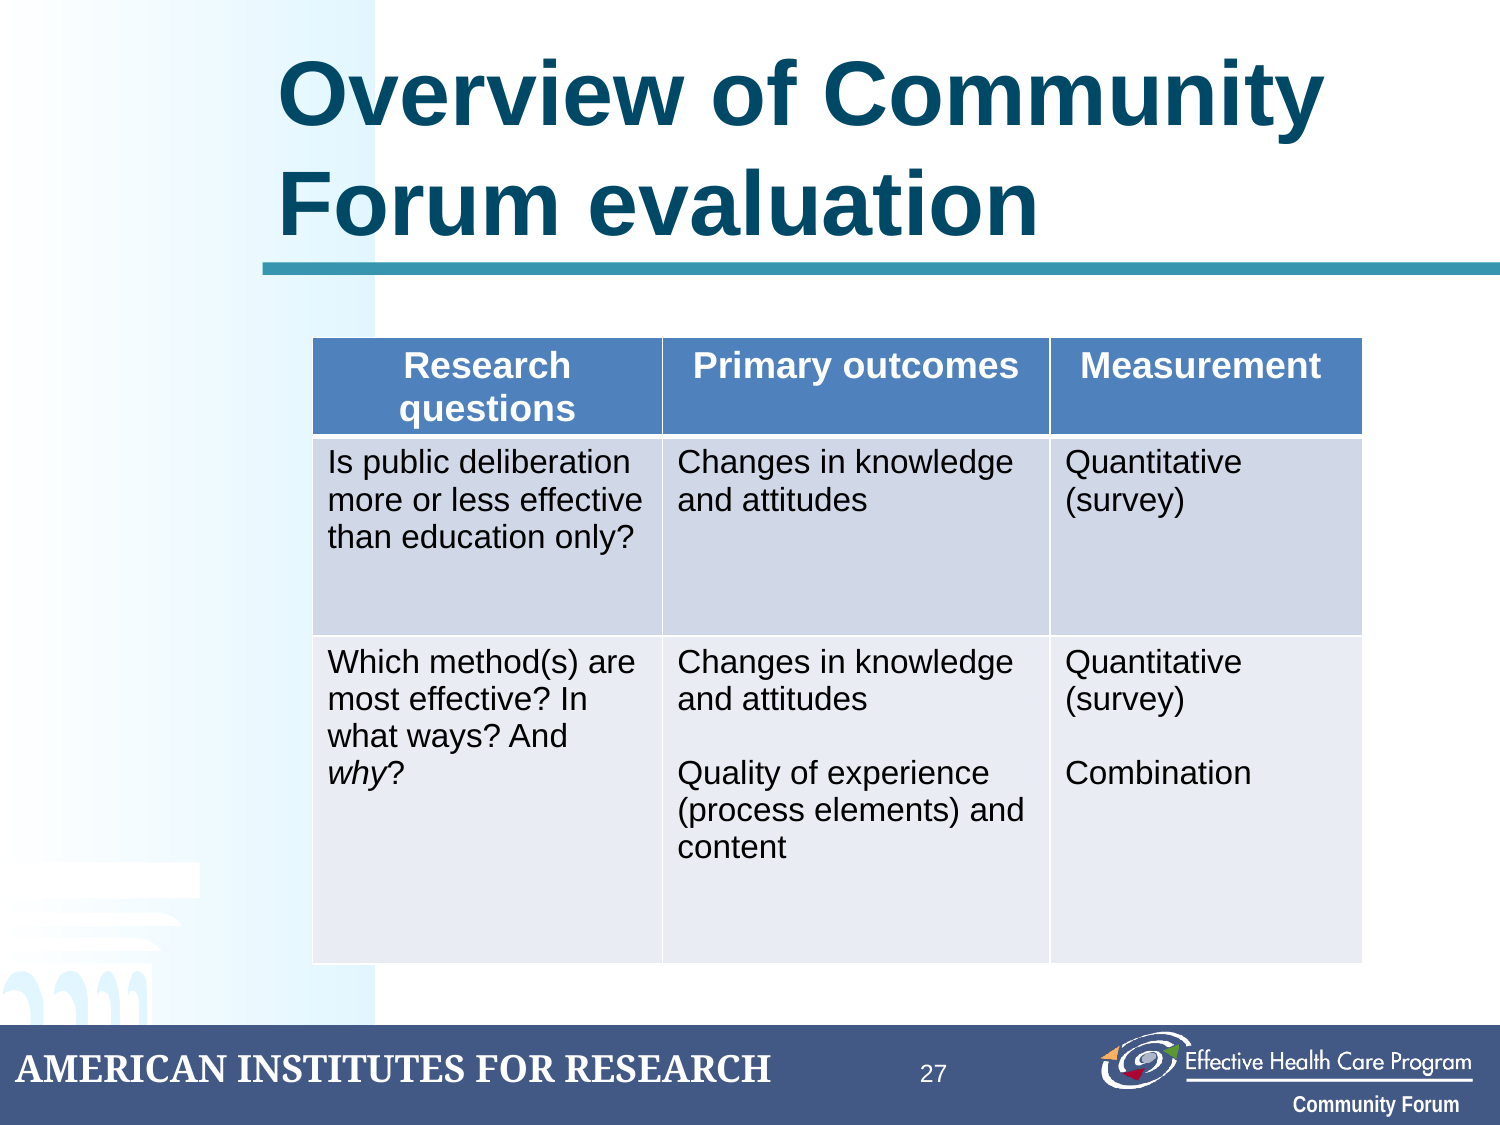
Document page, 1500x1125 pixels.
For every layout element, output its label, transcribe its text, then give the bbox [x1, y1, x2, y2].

table_header Research questions [313, 338, 662, 434]
table_header Measurement [1051, 338, 1362, 434]
picture [1100, 1031, 1473, 1089]
table_cell Changes in knowledge and attitudes Quality of experience (process elements) and content [663, 637, 1049, 963]
table_cell Quantitative (survey) [1051, 439, 1362, 635]
table_header Primary outcomes [663, 338, 1049, 434]
table_cell Which method(s) are most effective? In what ways? And why? [313, 637, 662, 963]
table_cell Is public deliberation more or less effective than education only? [313, 439, 662, 635]
table_cell Changes in knowledge and attitudes [663, 439, 1049, 635]
title Overview of Community Forum evaluation [262, 49, 1475, 238]
table_cell Quantitative (survey) Combination [1051, 637, 1362, 963]
